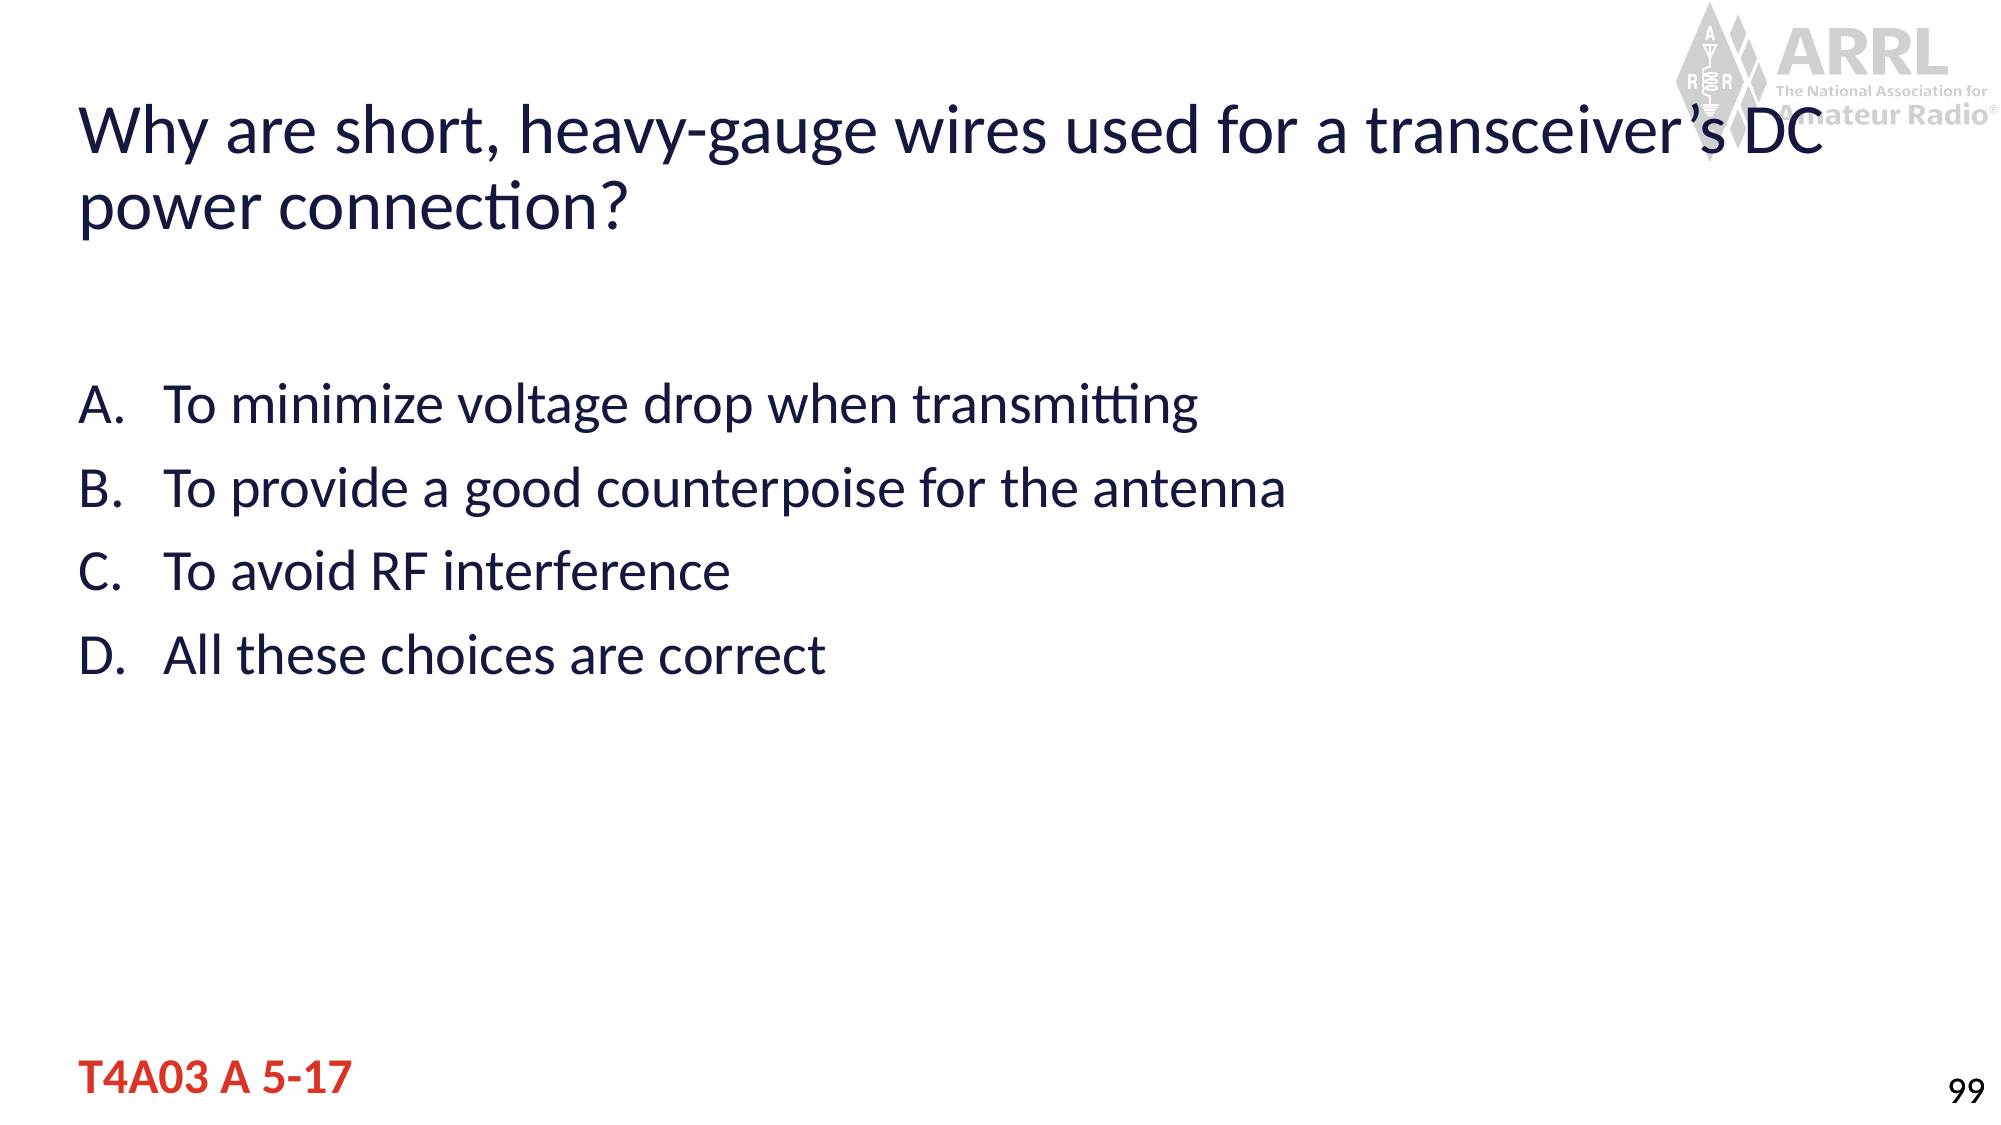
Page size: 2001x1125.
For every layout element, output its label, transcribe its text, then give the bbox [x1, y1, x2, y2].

list To minimize voltage drop when transmitting To provide a good counterpoise for the antenna To avoid RF interference All these choices are correct [63, 365, 1863, 989]
text_box T4A03 A 5-17 [63, 1036, 921, 1112]
picture [1674, 0, 2000, 164]
title Why are short, heavy-gauge wires used for a transceiver’s DC power connection? [63, 59, 1863, 278]
